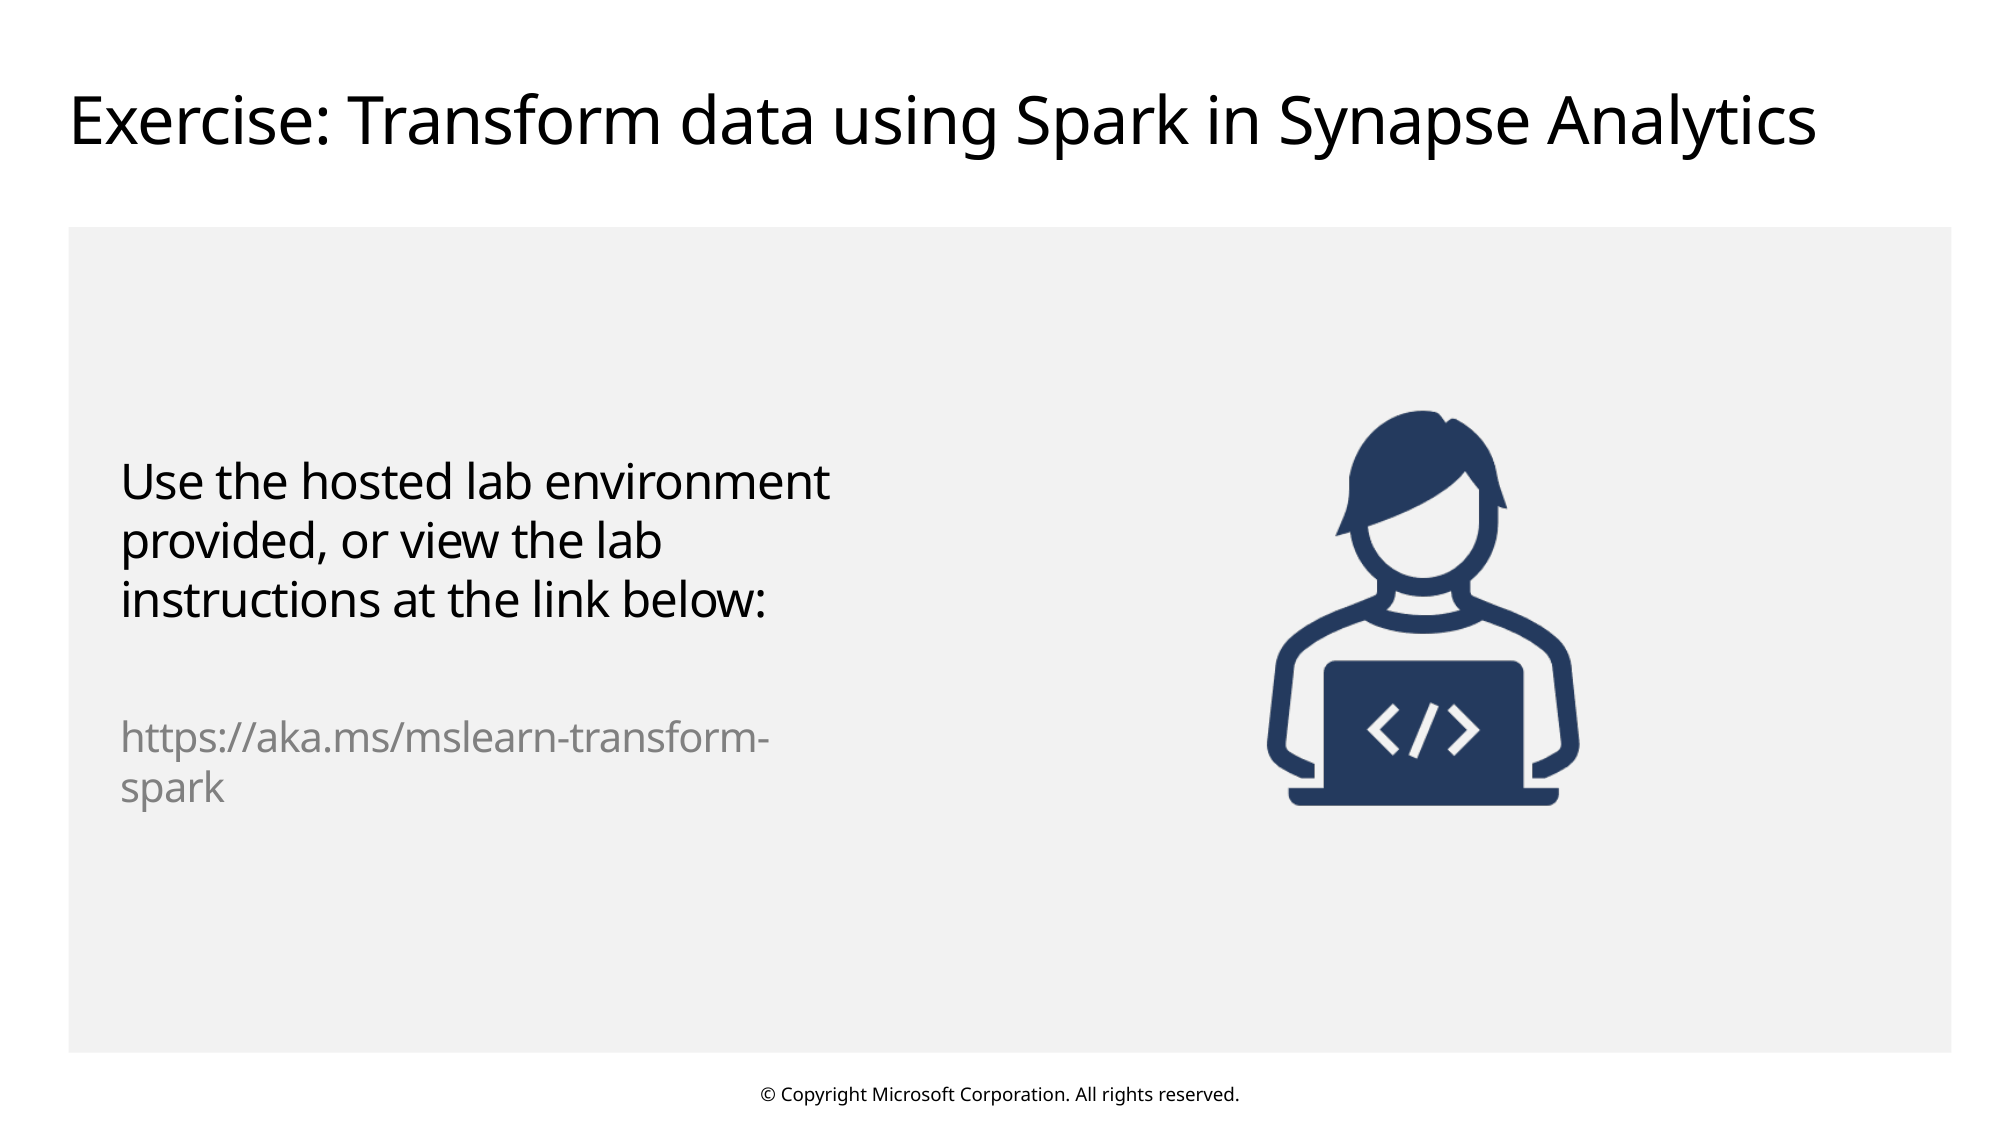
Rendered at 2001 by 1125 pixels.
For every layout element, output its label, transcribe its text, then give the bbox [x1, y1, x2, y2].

title Exercise: Transform data using Spark in Synapse Analytics [68, 72, 1930, 184]
picture [1201, 369, 1647, 815]
list Use the hosted lab environment provided, or view the lab instructions at the link below: https://aka.ms/mslearn-transform-spark [120, 442, 883, 781]
text_box [68, 226, 1952, 1053]
